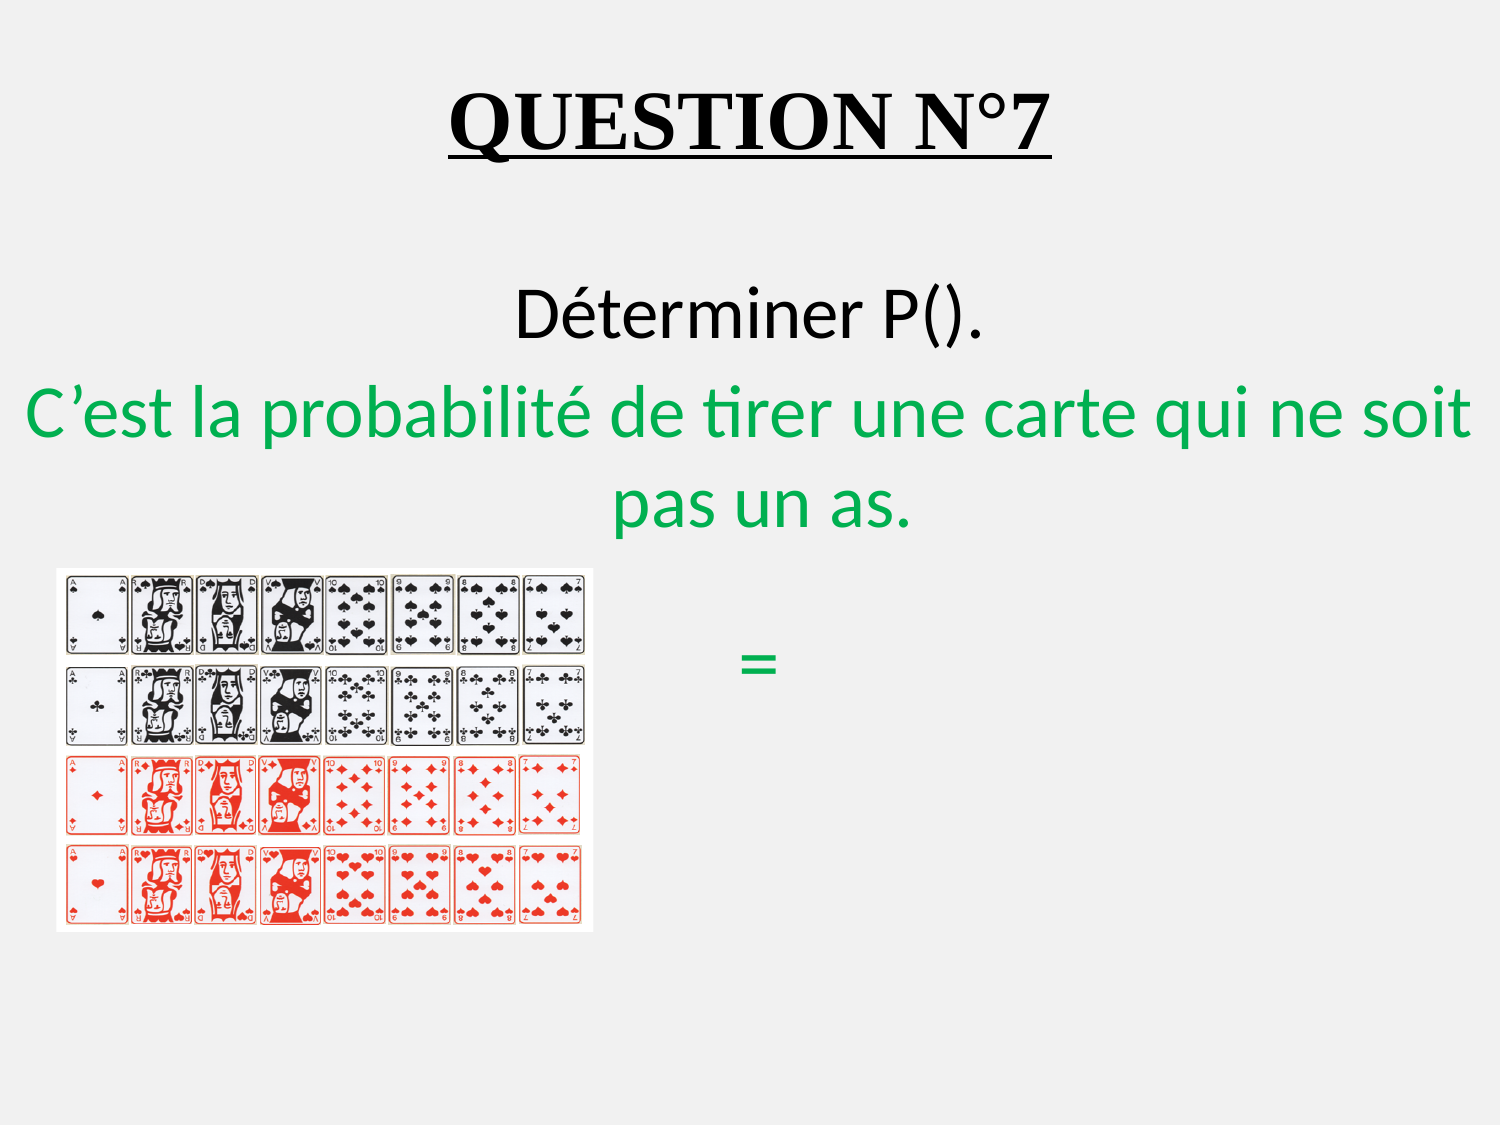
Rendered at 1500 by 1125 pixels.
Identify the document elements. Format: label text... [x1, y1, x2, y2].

title QUESTION N°7 [0, 0, 1500, 233]
picture [56, 567, 594, 932]
